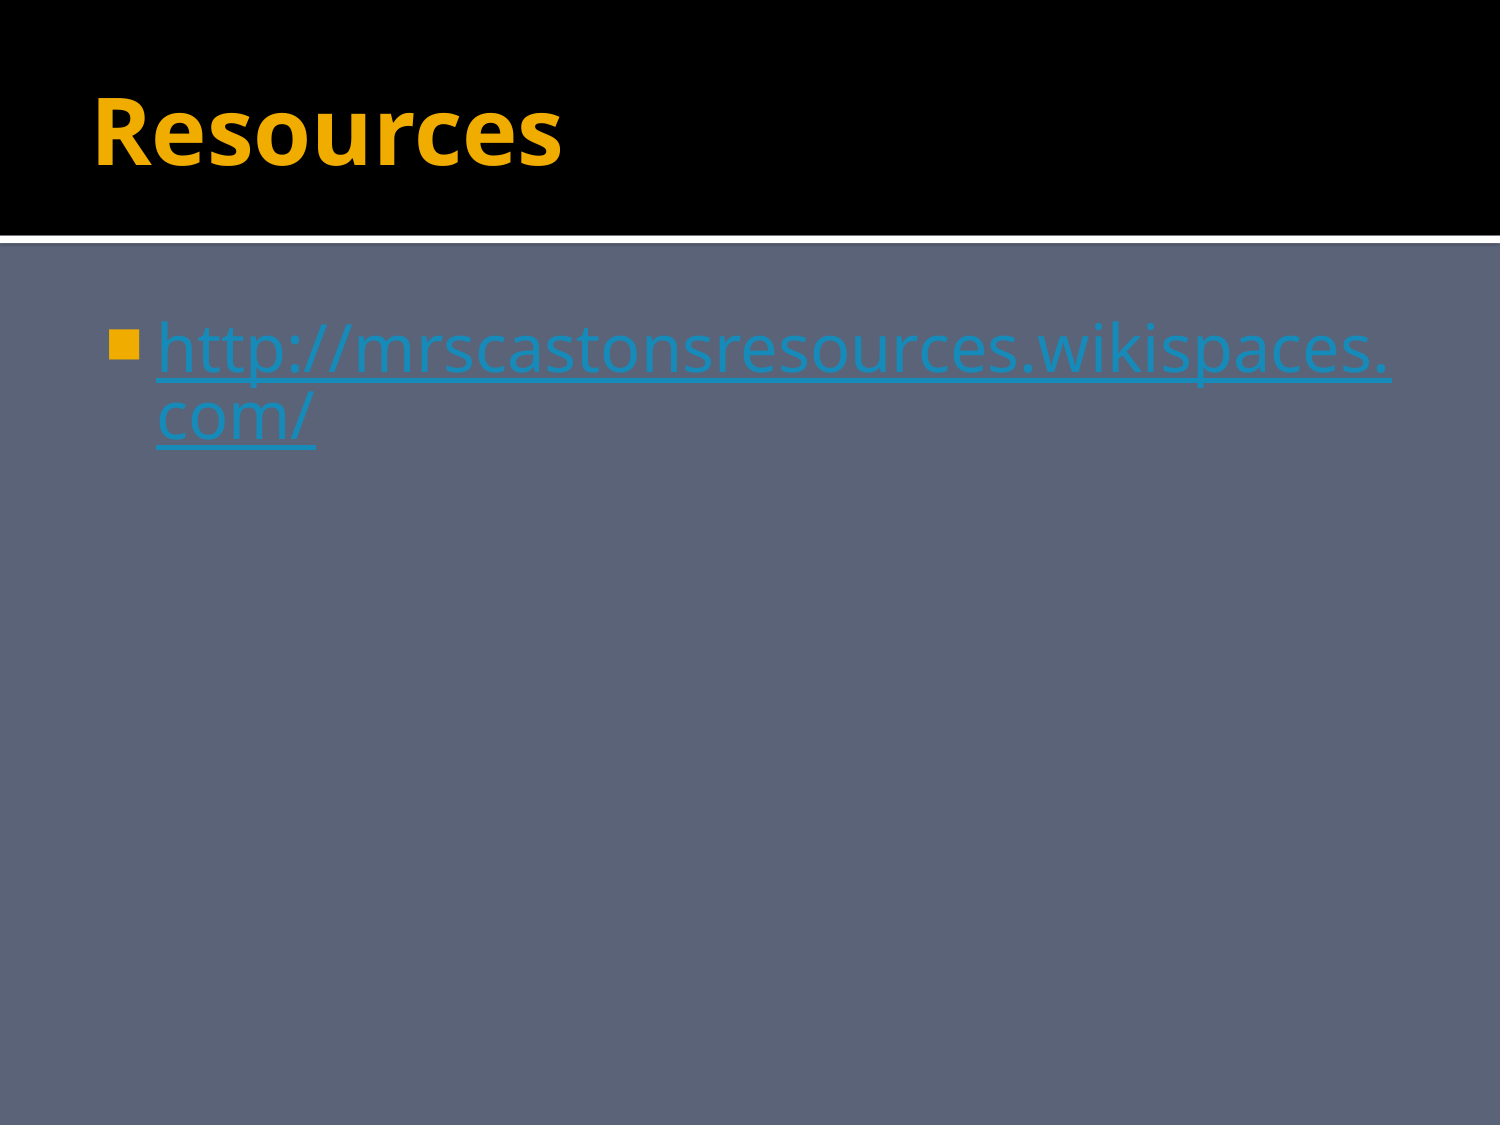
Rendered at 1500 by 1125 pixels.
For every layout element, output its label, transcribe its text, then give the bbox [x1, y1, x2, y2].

list http://mrscastonsresources.wikispaces.com/ [75, 291, 1425, 1050]
title Resources [75, 25, 1425, 231]
